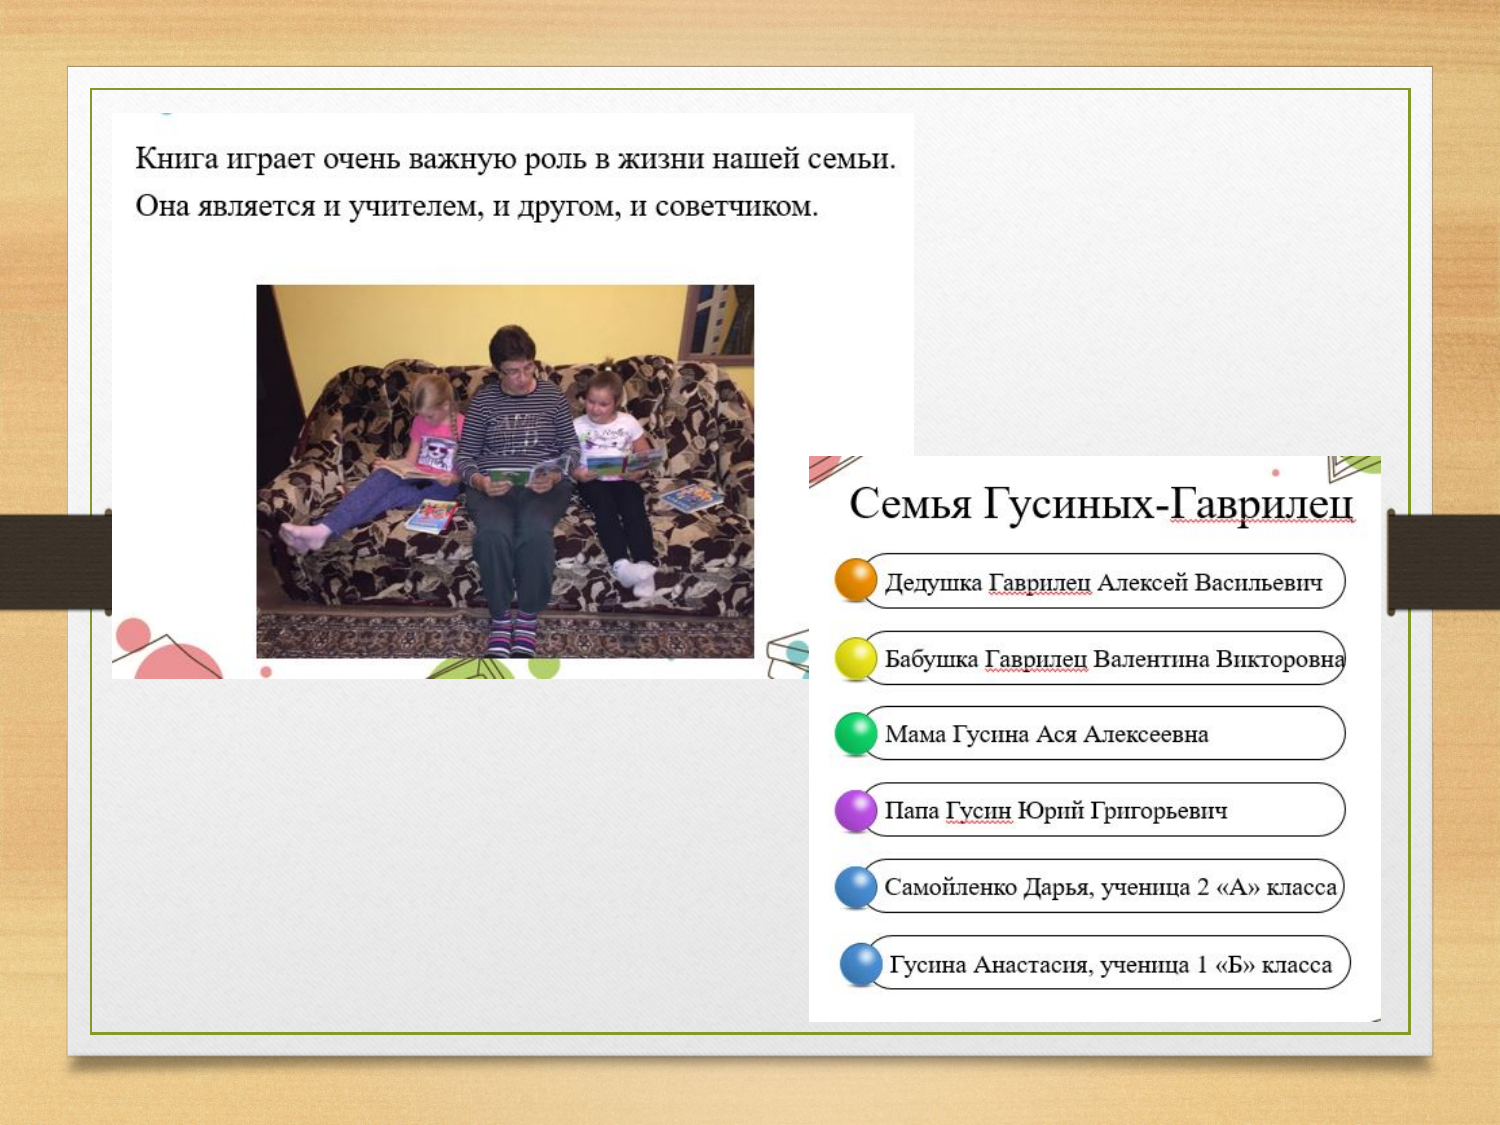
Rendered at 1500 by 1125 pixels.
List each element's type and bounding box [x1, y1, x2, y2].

picture [0, 0, 1500, 1125]
list [111, 113, 914, 679]
